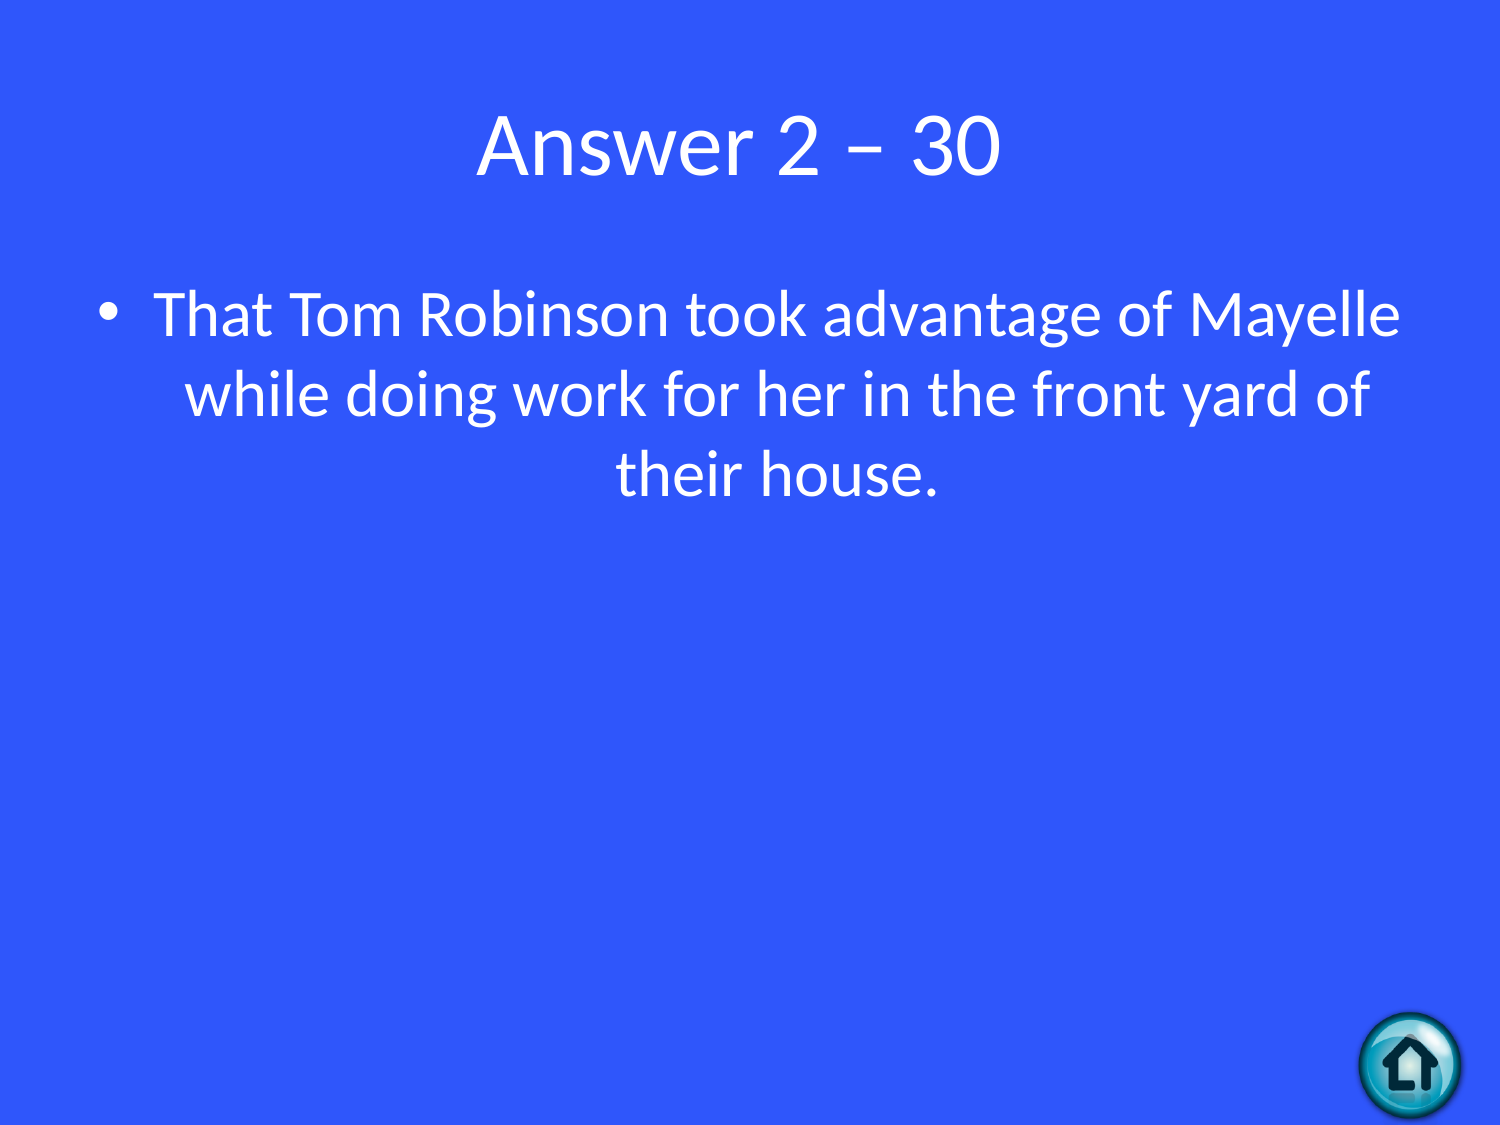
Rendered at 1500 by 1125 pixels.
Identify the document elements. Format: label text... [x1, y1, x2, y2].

picture [1349, 1006, 1469, 1125]
list That Tom Robinson took advantage of Mayelle while doing work for her in the front yard of their house. [74, 262, 1426, 1006]
title Answer 2 – 30 [74, 44, 1426, 233]
